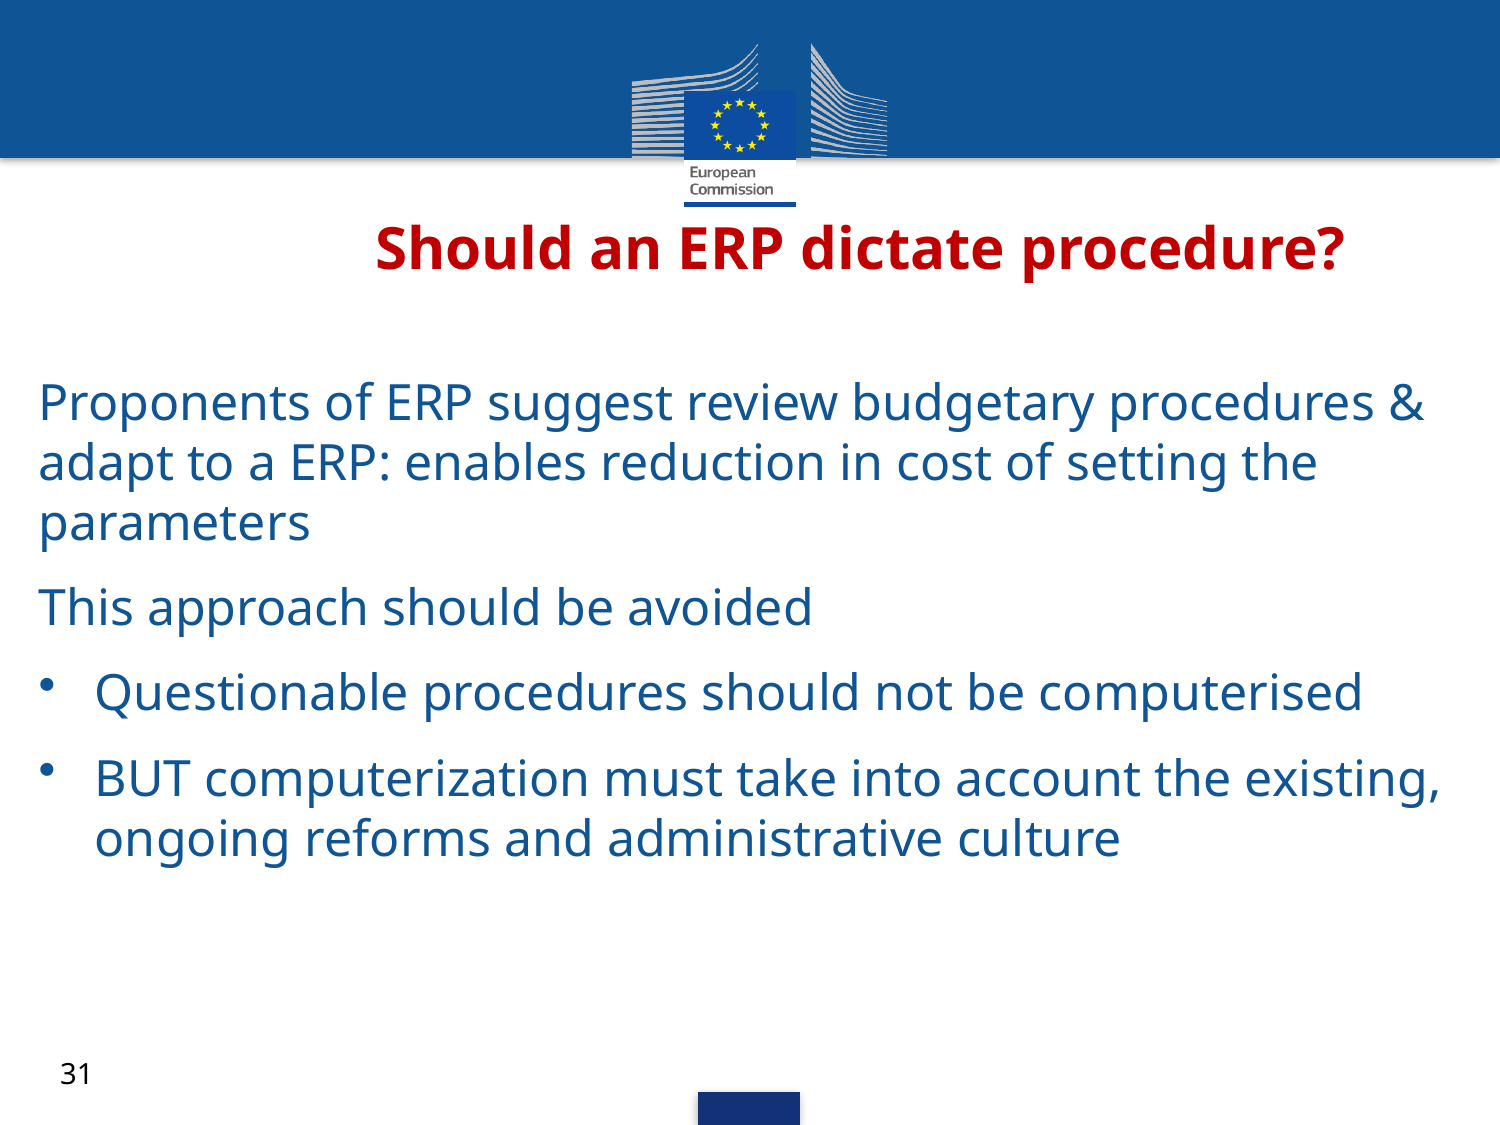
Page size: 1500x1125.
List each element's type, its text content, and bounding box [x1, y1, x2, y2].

title Should an ERP dictate procedure? [46, 152, 1465, 340]
slide_number 31 [44, 1028, 396, 1104]
list Proponents of ERP suggest review budgetary procedures & adapt to a ERP: enables reduction in cost of setting the parameters This approach should be avoided Questionable procedures should not be computerised BUT computerization must take into account the existing, ongoing reforms and administrative culture [23, 363, 1465, 1028]
